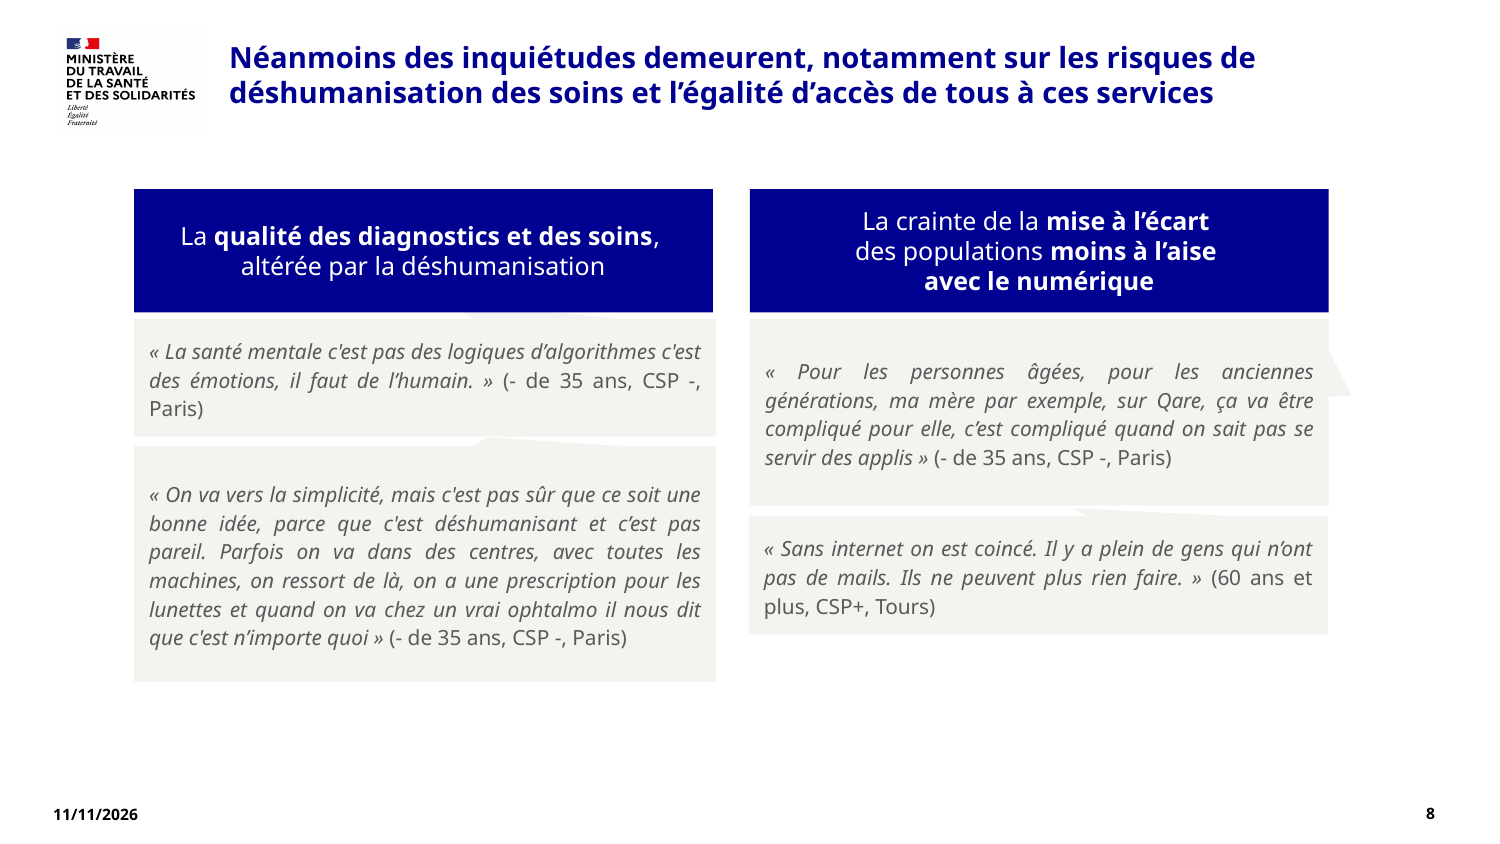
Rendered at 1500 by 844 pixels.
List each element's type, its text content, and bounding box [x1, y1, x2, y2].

text_box La crainte de la mise à l’écart des populations moins à l’aise avec le numérique [749, 189, 1329, 313]
text_box « Pour les personnes âgées, pour les anciennes générations, ma mère par exemple, sur Qare, ça va être compliqué pour elle, c’est compliqué quand on sait pas se servir des applis » (- de 35 ans, CSP -, Paris) [749, 319, 1352, 506]
text_box La qualité des diagnostics et des soins, altérée par la déshumanisation [134, 189, 713, 313]
text_box Néanmoins des inquiétudes demeurent, notamment sur les risques de déshumanisation des soins et l’égalité d’accès de tous à ces services [199, 32, 1500, 73]
picture [55, 27, 207, 136]
slide_number 8 [1213, 784, 1436, 844]
text_box « Sans internet on est coincé. Il y a plein de gens qui n’ont pas de mails. Ils ne peuvent plus rien faire. » (60 ans et plus, CSP+, Tours) [748, 508, 1328, 635]
text_box « La santé mentale c'est pas des logiques d’algorithmes c'est des émotions, il faut de l’humain. » (- de 35 ans, CSP -, Paris) [134, 313, 717, 437]
text_box « On va vers la simplicité, mais c'est pas sûr que ce soit une bonne idée, parce que c'est déshumanisant et c’est pas pareil. Parfois on va dans des centres, avec toutes les machines, on ressort de là, on a une prescription pour les lunettes et quand on va chez un vrai ophtalmo il nous dit que c'est n’importe quoi » (- de 35 ans, CSP -, Paris) [134, 437, 717, 682]
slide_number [53, 787, 252, 844]
